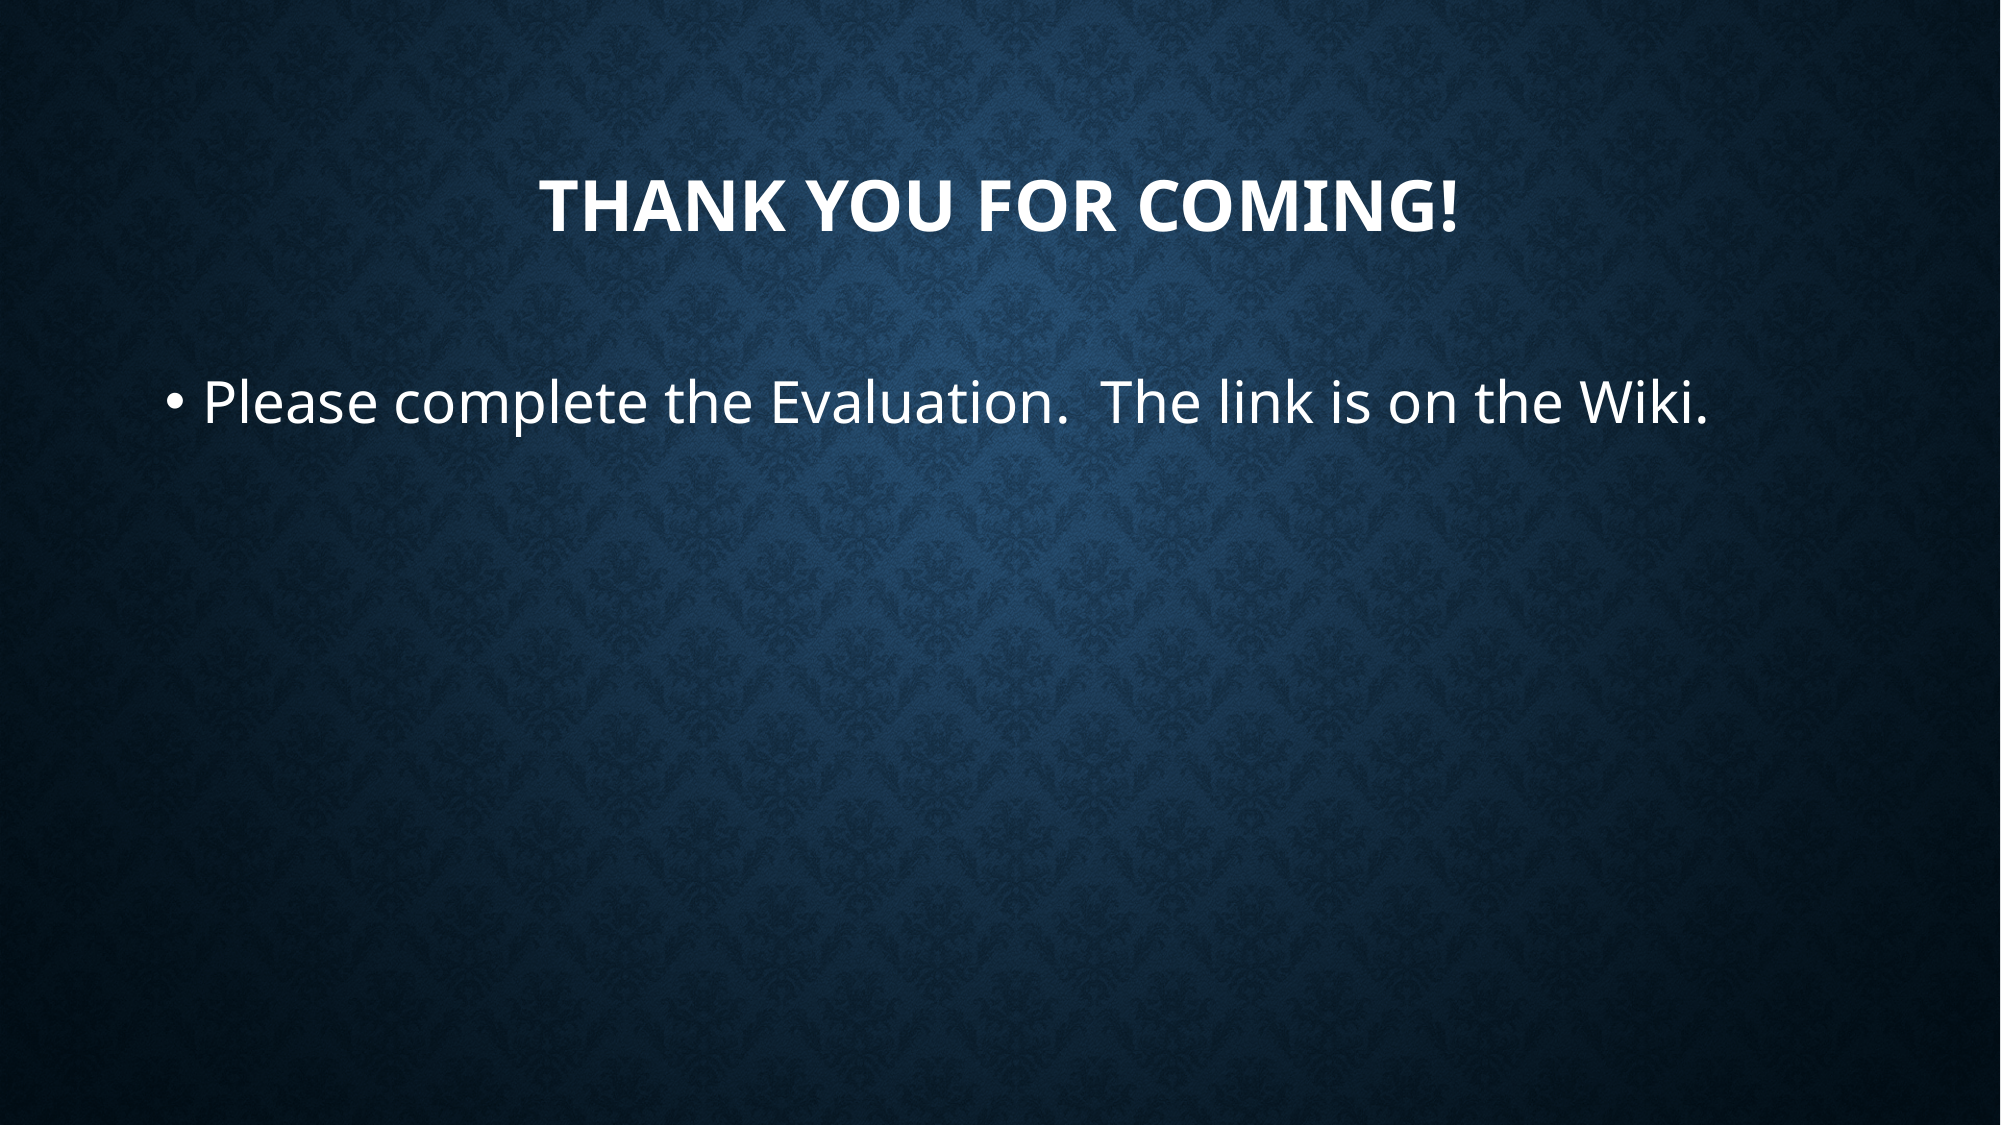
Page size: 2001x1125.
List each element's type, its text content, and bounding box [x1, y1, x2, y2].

title Thank you for coming! [149, 99, 1849, 318]
list Please complete the Evaluation. The link is on the Wiki. [149, 343, 1849, 950]
